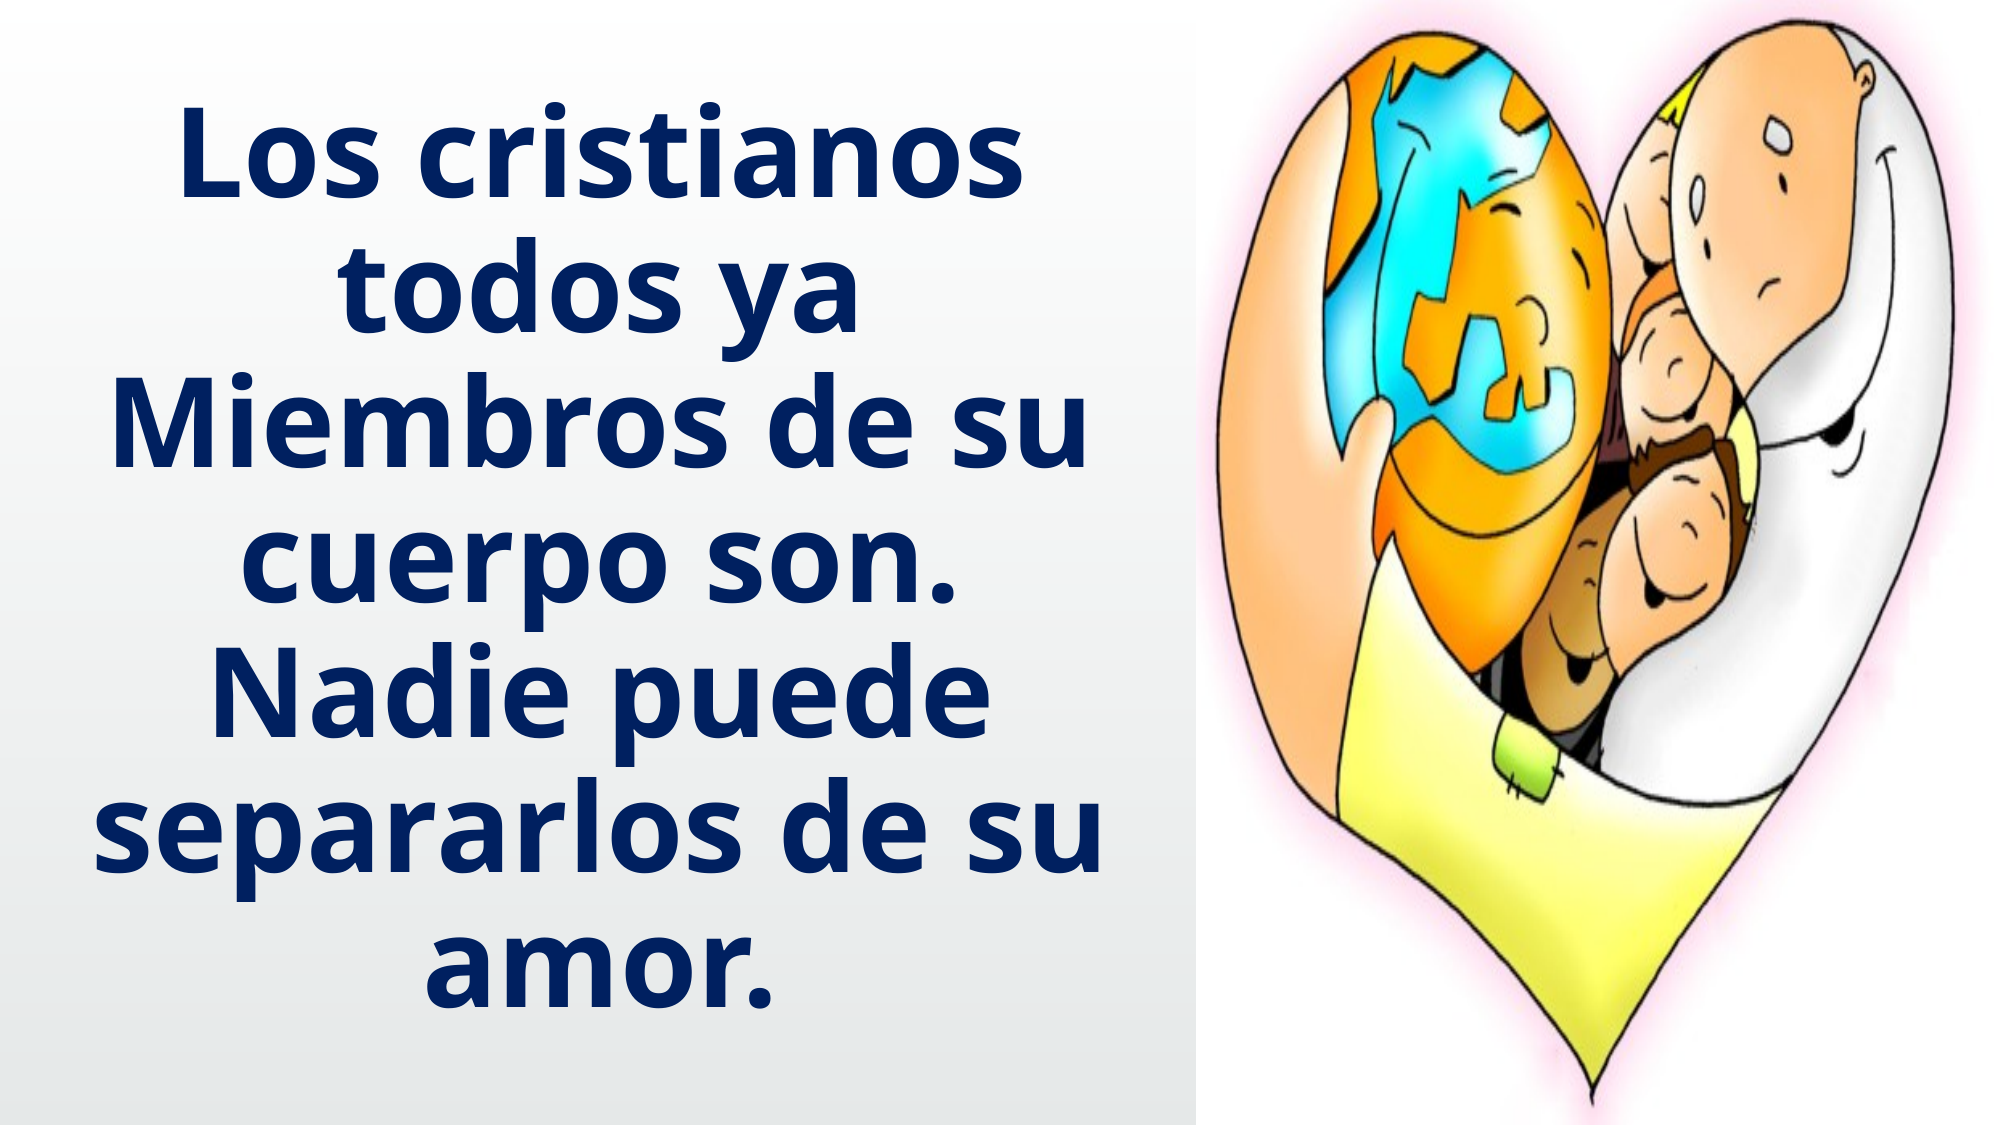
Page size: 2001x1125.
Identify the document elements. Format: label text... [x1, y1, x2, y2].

title Los cristianos todos ya Miembros de su cuerpo son. Nadie puede separarlos de su amor. [0, 0, 1188, 1125]
picture [1188, 0, 2000, 1125]
